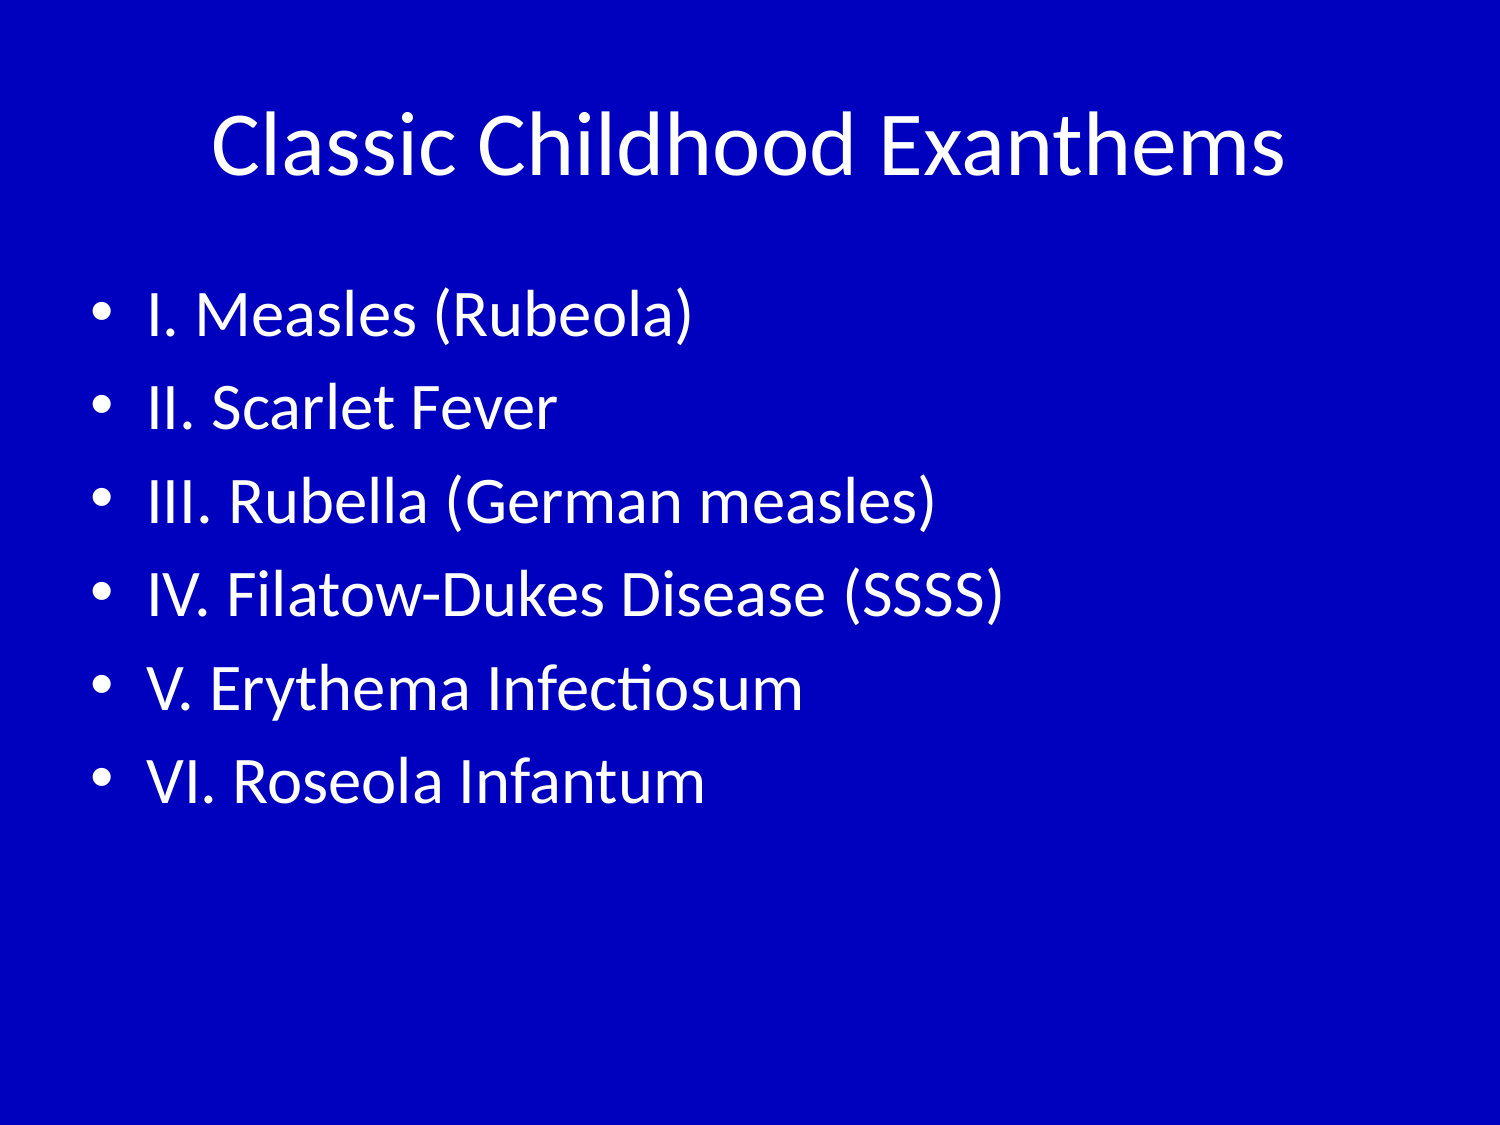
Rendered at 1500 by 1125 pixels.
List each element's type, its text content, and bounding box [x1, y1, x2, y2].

title Classic Childhood Exanthems [75, 45, 1425, 233]
list I. Measles (Rubeola) II. Scarlet Fever III. Rubella (German measles) IV. Filatow-Dukes Disease (SSSS) V. Erythema Infectiosum VI. Roseola Infantum [75, 262, 1425, 1005]
